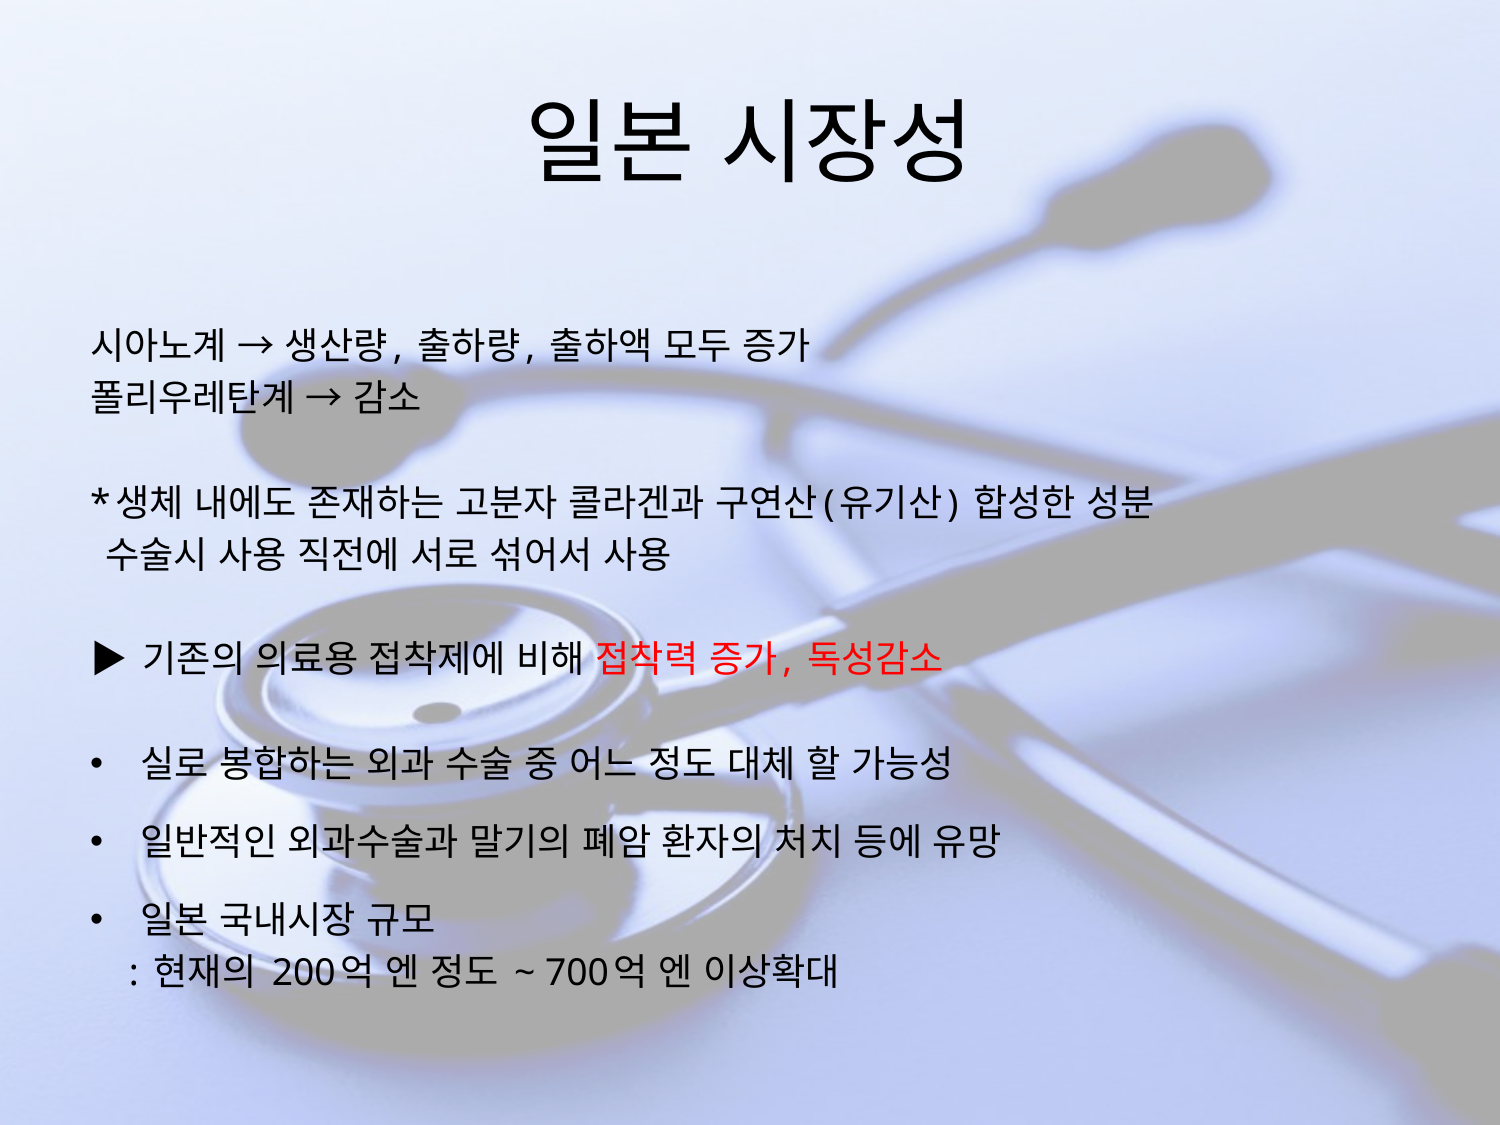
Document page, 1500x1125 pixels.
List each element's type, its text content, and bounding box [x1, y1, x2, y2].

list 시아노계 → 생산량, 출하량, 출하액 모두 증가 폴리우레탄계 → 감소 *생체 내에도 존재하는 고분자 콜라겐과 구연산(유기산) 합성한 성분 수술시 사용 직전에 서로 섞어서 사용 ▶ 기존의 의료용 접착제에 비해 접착력 증가, 독성감소 실로 봉합하는 외과 수술 중 어느 정도 대체 할 가능성 일반적인 외과수술과 말기의 폐암 환자의 처치 등에 유망 일본 국내시장 규모 : 현재의 200억 엔 정도 ~ 700억 엔 이상확대 [75, 262, 1425, 1005]
title 일본 시장성 [75, 45, 1425, 233]
